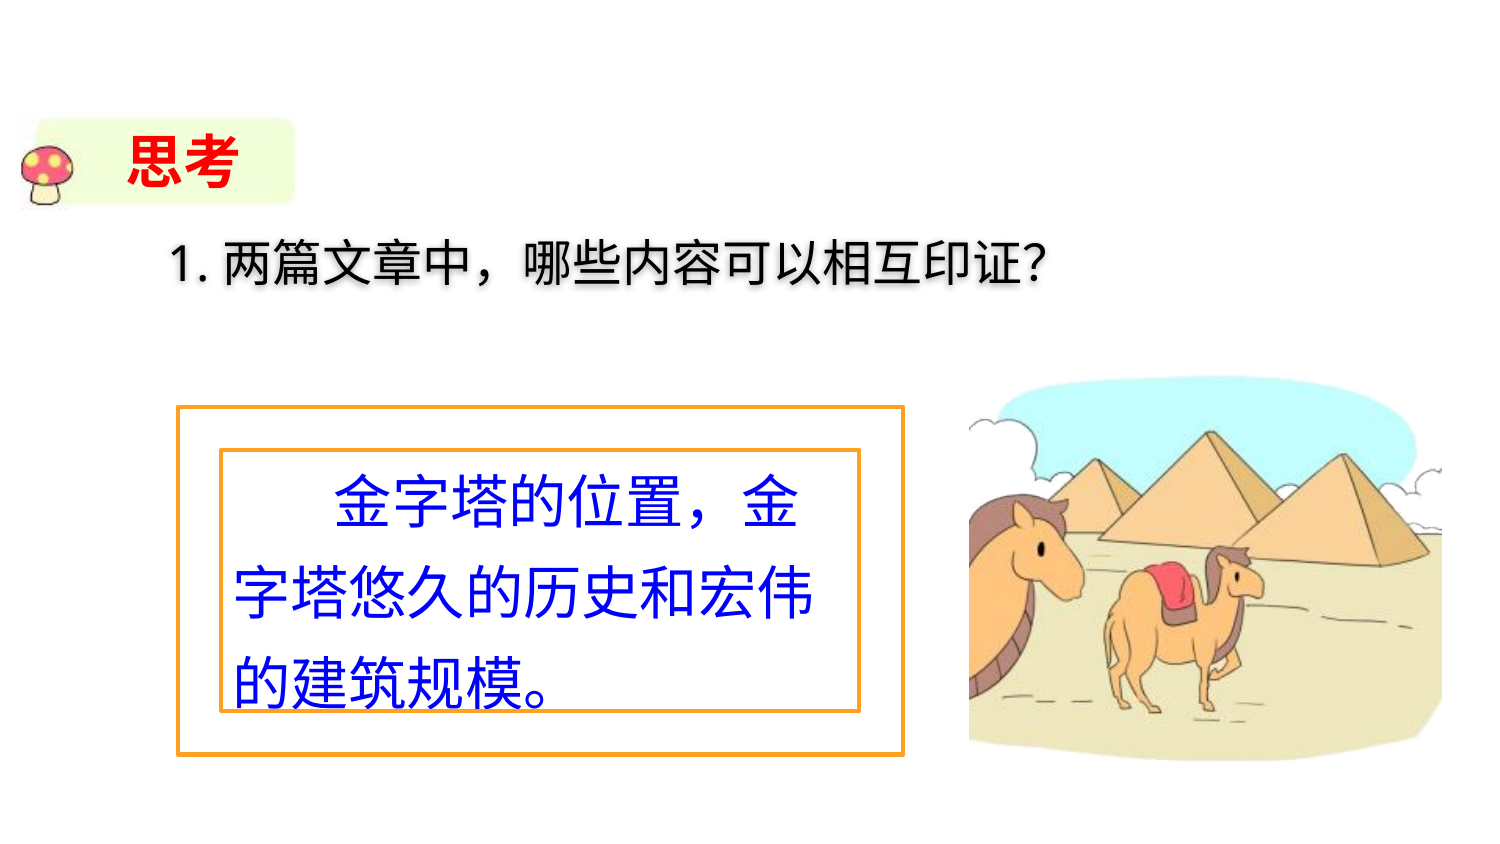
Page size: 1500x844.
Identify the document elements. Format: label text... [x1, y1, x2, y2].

text_box 金字塔的位置，金字塔悠久的历史和宏伟的建筑规模。 [223, 452, 835, 709]
picture [19, 111, 300, 211]
text_box 1.两篇文章中，哪些内容可以相互印证？ [137, 215, 1316, 301]
text_box [176, 405, 905, 757]
picture [969, 297, 1443, 770]
